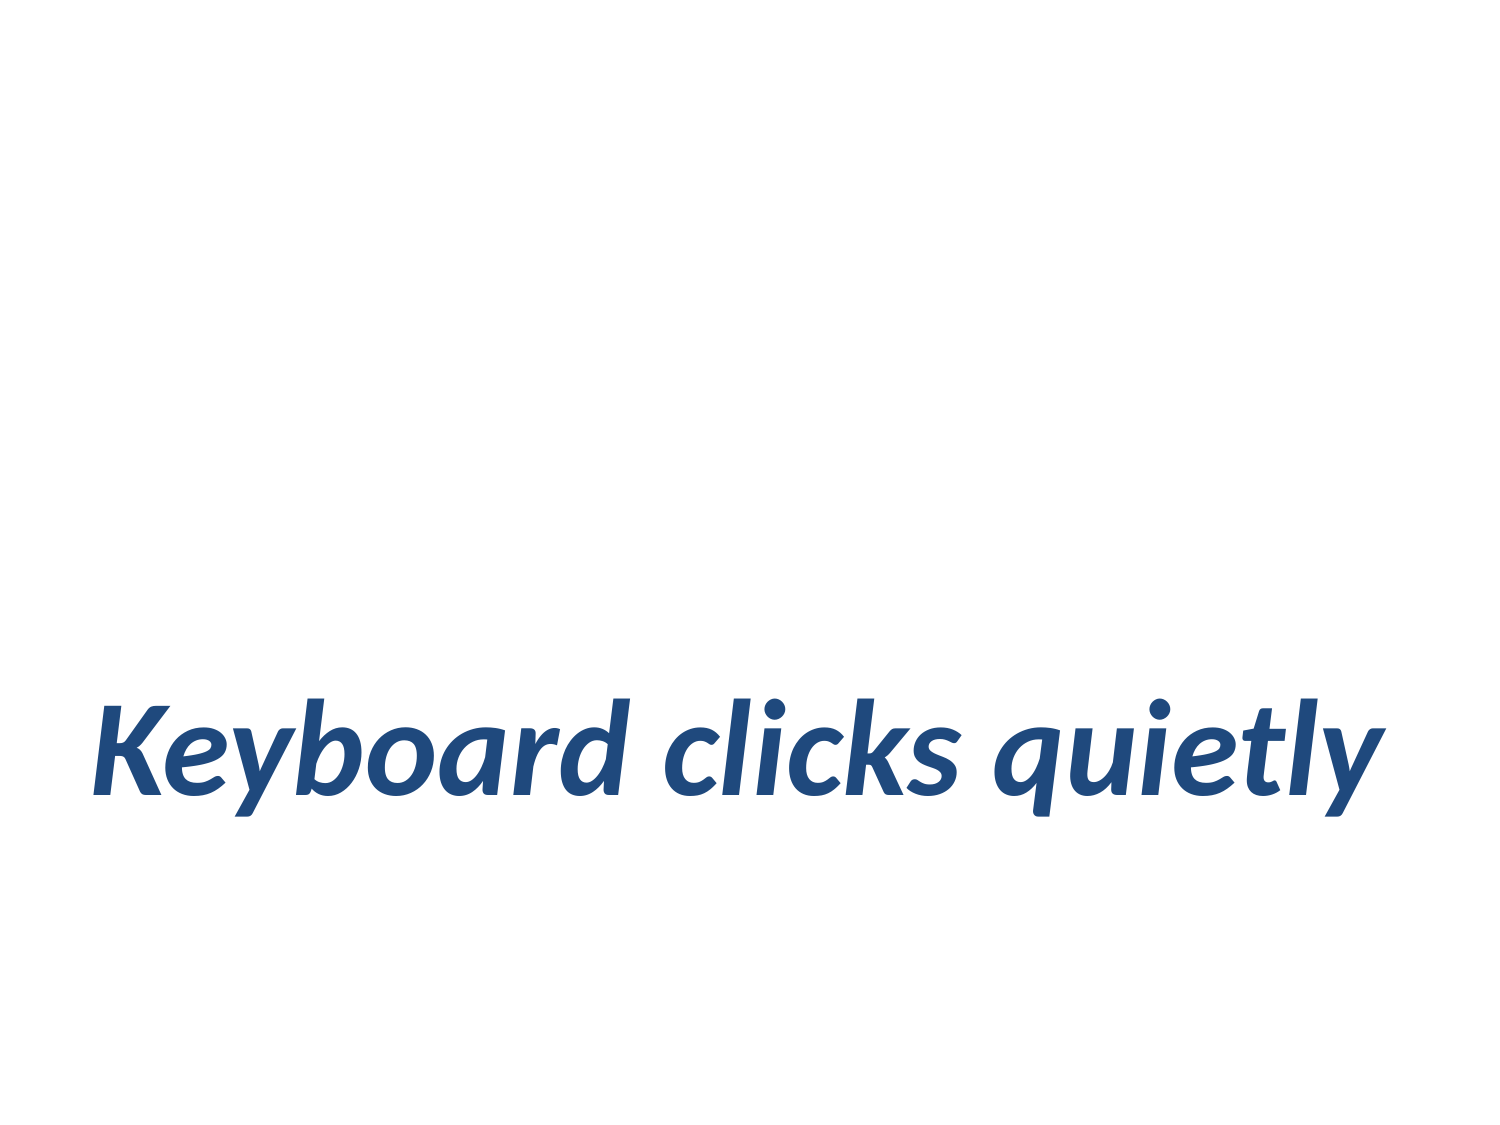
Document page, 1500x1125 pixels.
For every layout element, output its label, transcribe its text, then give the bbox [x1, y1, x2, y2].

list Keyboard clicks quietly [75, 262, 1425, 1005]
